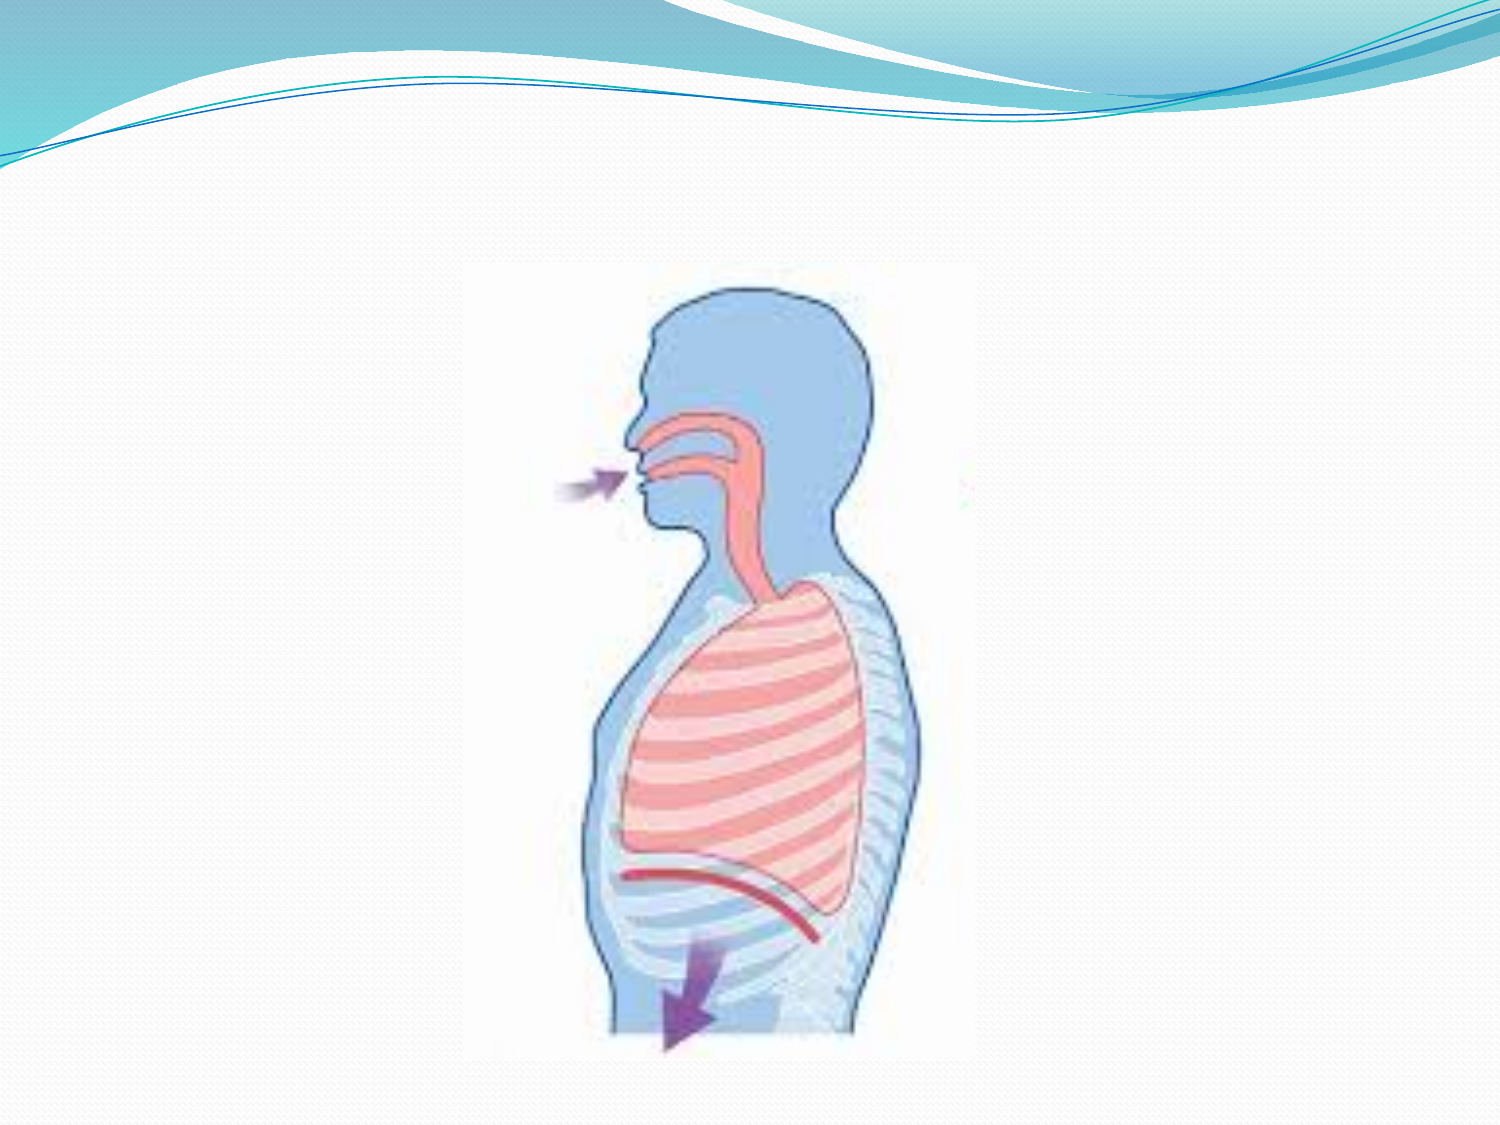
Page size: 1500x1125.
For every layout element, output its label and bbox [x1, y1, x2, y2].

list [462, 262, 976, 1058]
